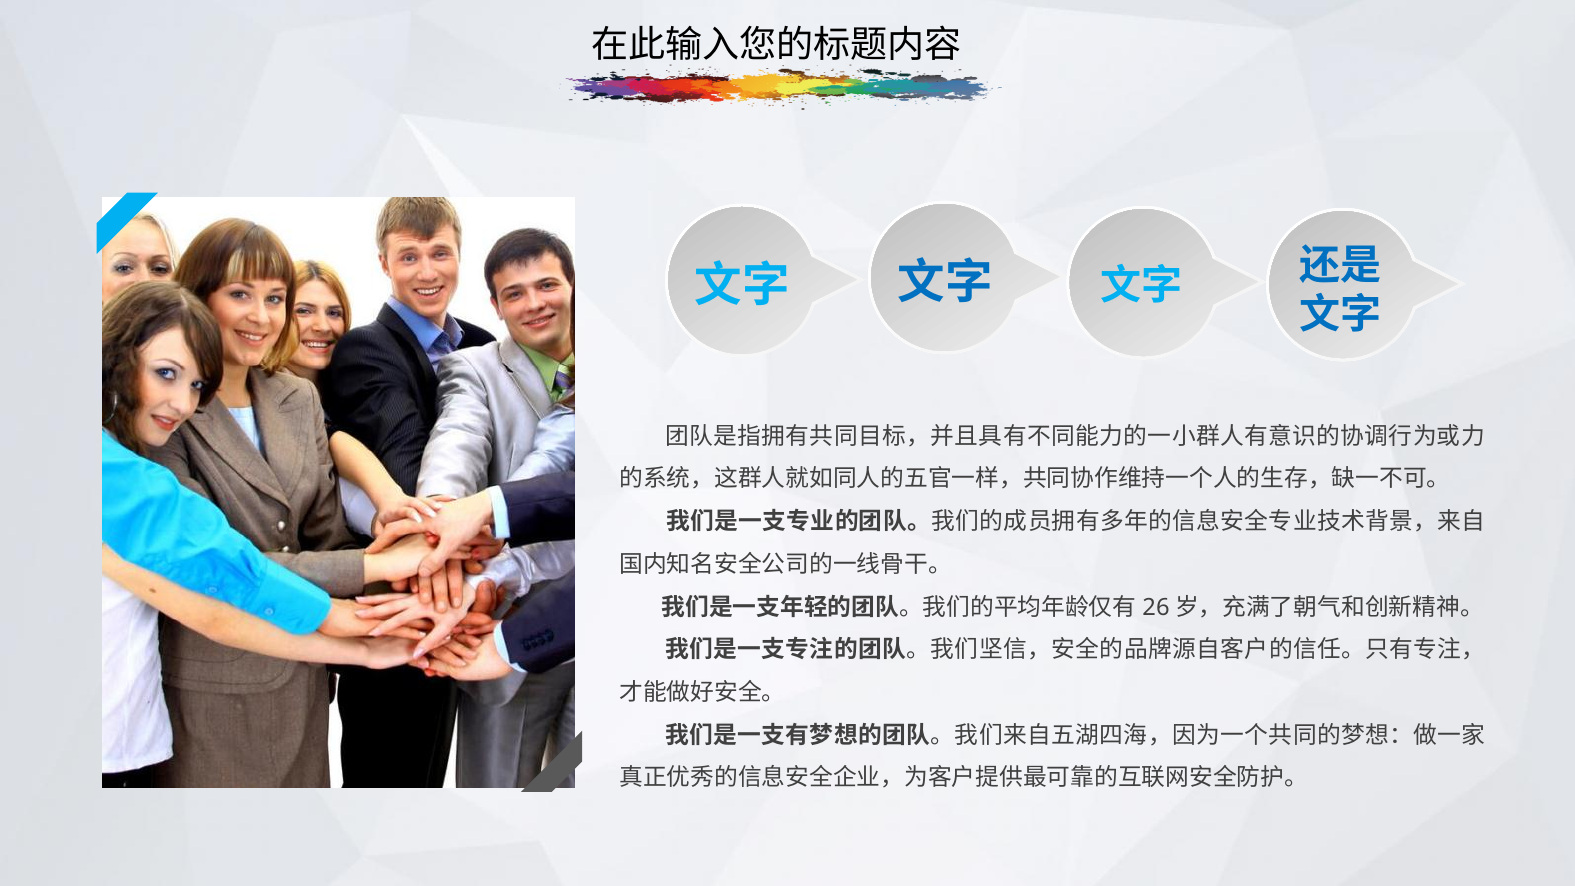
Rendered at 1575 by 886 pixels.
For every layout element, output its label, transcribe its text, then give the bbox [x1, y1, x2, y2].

picture [0, 0, 1575, 886]
text_box [120, 190, 160, 196]
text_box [1066, 205, 1267, 360]
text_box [1265, 207, 1466, 362]
text_box [580, 728, 585, 767]
text_box 团队是指拥有共同目标，并且具有不同能力的一小群人有意识的协调行为或力的系统，这群人就如同人的五官一样，共同协作维持一个人的生存，缺一不可。 我们是一支专业的团队。我们的成员拥有多年的信息安全专业技术背景，来自国内知名安全公司的一线骨干。 我们是一支年轻的团队。我们的平均年龄仅有26岁，充满了朝气和创新精神。 我们是一支专注的团队。我们坚信，安全的品牌源自客户的信任。只有专注，才能做好安全。 我们是一支有梦想的团队。我们来自五湖四海，因为一个共同的梦想：做一家真正优秀的信息安全企业，为客户提供最可靠的互联网安全防护。 [619, 406, 1486, 791]
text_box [867, 200, 1068, 355]
text_box 在此输入您的标题内容 [580, 14, 988, 61]
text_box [664, 203, 863, 358]
